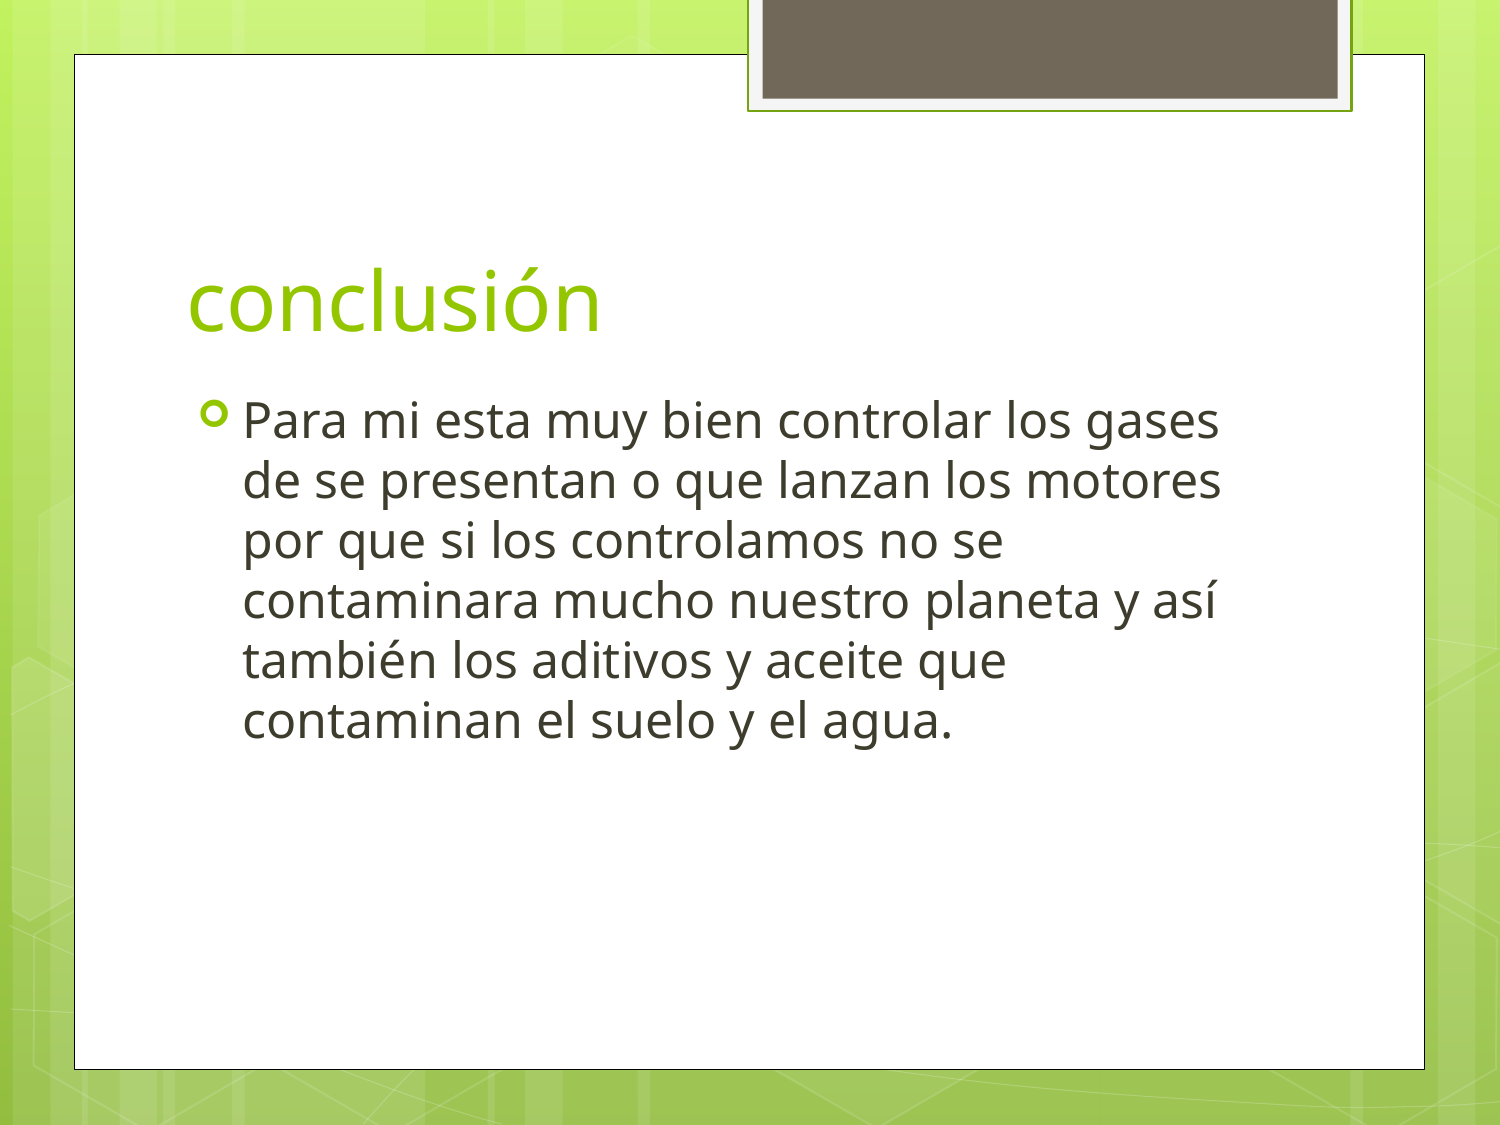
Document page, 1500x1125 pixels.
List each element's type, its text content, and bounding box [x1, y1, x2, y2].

title conclusión [171, 168, 1324, 357]
list Para mi esta muy bien controlar los gases de se presentan o que lanzan los motores por que si los controlamos no se contaminara mucho nuestro planeta y así también los aditivos y aceite que contaminan el suelo y el agua. [171, 381, 1283, 957]
